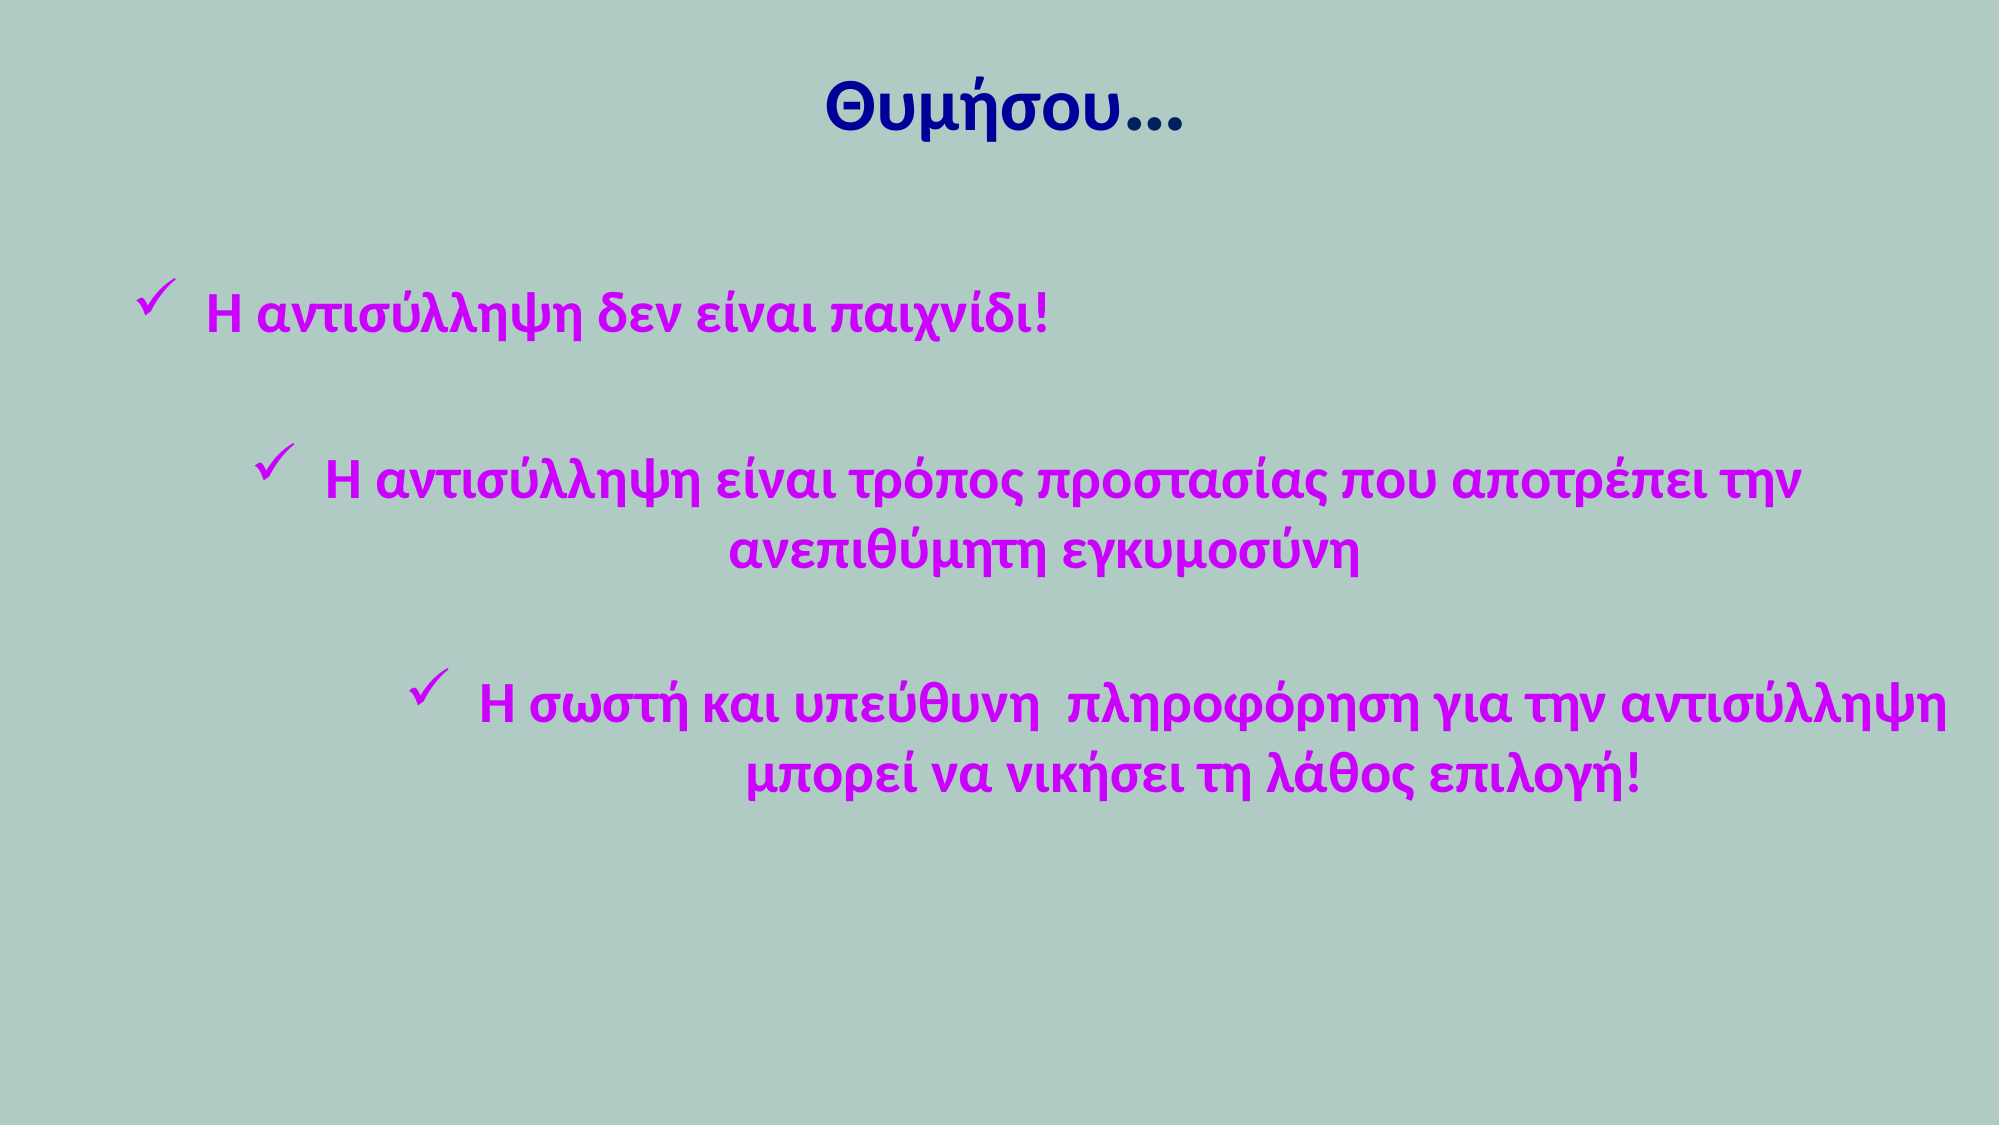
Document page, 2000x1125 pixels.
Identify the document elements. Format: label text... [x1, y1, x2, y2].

text_box Η αντισύλληψη δεν είναι παιχνίδι! [90, 267, 1107, 352]
text_box Η σωστή και υπεύθυνη πληροφόρηση για την αντισύλληψη μπορεί να νικήσει τη λάθος επιλογή! [385, 656, 1969, 812]
text_box Η αντισύλληψη είναι τρόπος προστασίας που αποτρέπει την ανεπιθύμητη εγκυμοσύνη [125, 432, 1929, 588]
title Θυμήσου… [290, 42, 1724, 145]
